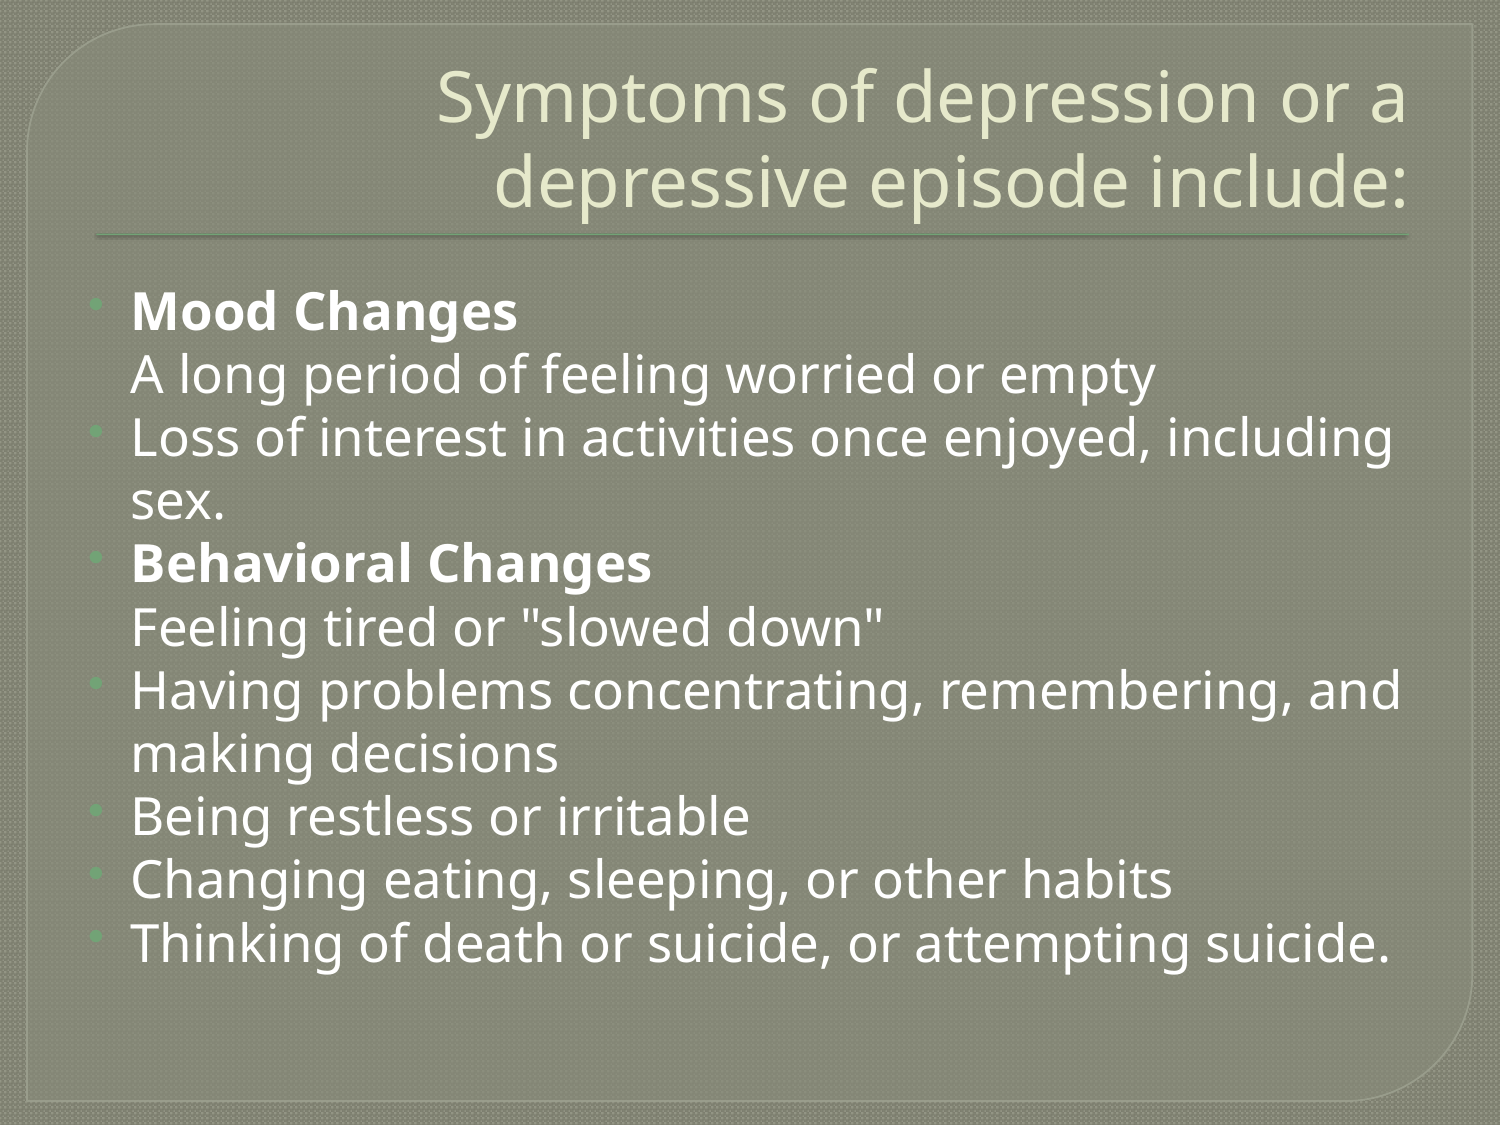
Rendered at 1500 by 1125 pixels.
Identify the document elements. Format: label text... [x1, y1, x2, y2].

title Symptoms of depression or a depressive episode include: [75, 41, 1425, 230]
list Mood Changes A long period of feeling worried or empty Loss of interest in activities once enjoyed, including sex. Behavioral Changes Feeling tired or "slowed down" Having problems concentrating, remembering, and making decisions Being restless or irritable Changing eating, sleeping, or other habits Thinking of death or suicide, or attempting suicide. [75, 270, 1425, 1013]
